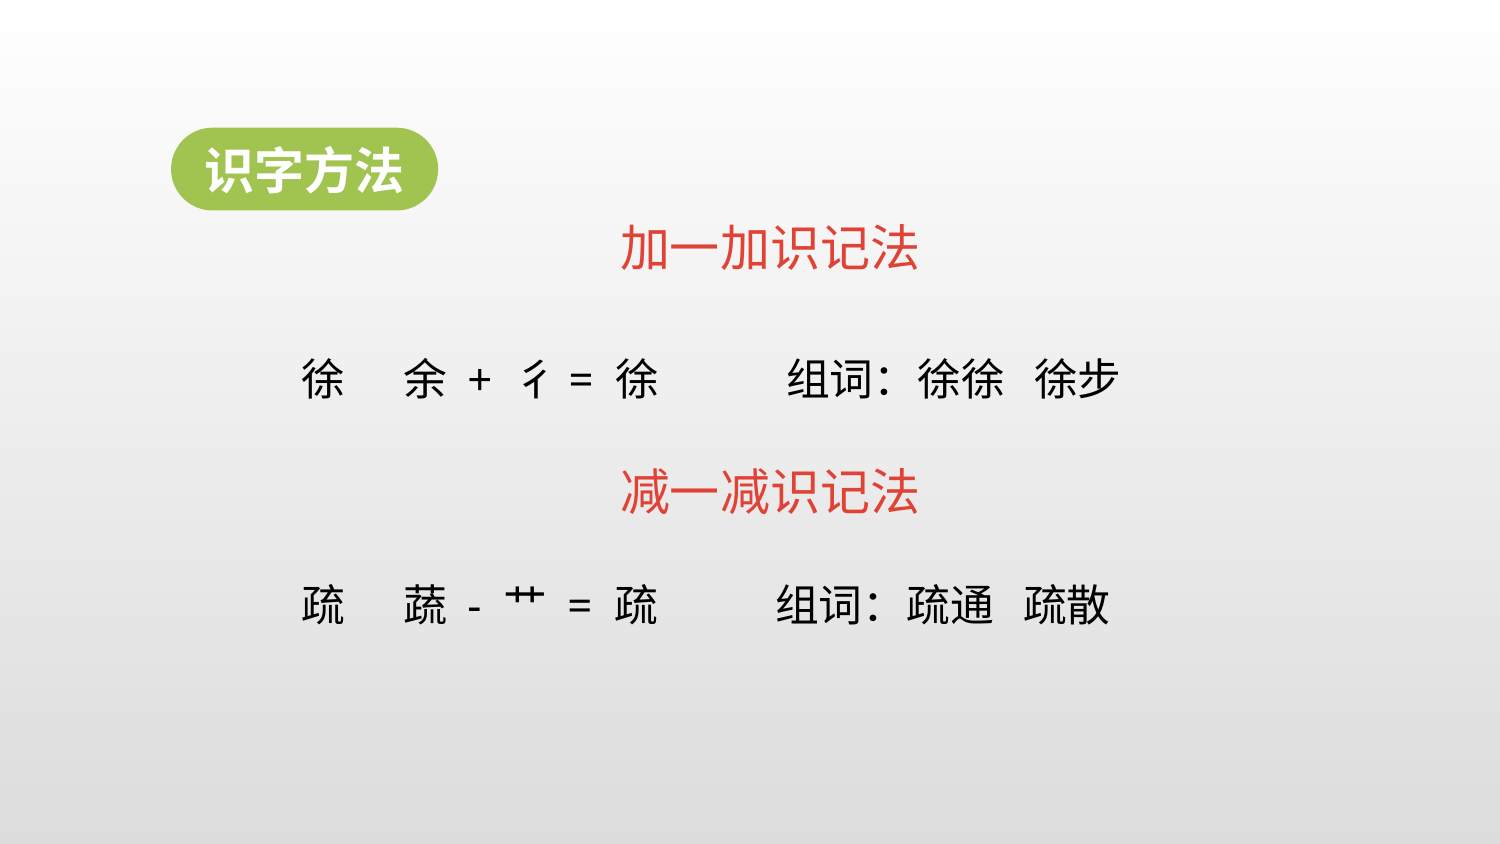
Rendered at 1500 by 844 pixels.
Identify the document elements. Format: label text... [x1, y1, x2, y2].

text_box 加一加识记法 [608, 210, 932, 282]
text_box 徐 余 + 彳= 徐 组词：徐徐 徐步 [290, 319, 1237, 410]
text_box 疏 蔬 - 艹 = 疏 组词：疏通 疏散 [289, 545, 1284, 636]
text_box 减一减识记法 [608, 455, 932, 527]
text_box 识字方法 [169, 126, 440, 212]
